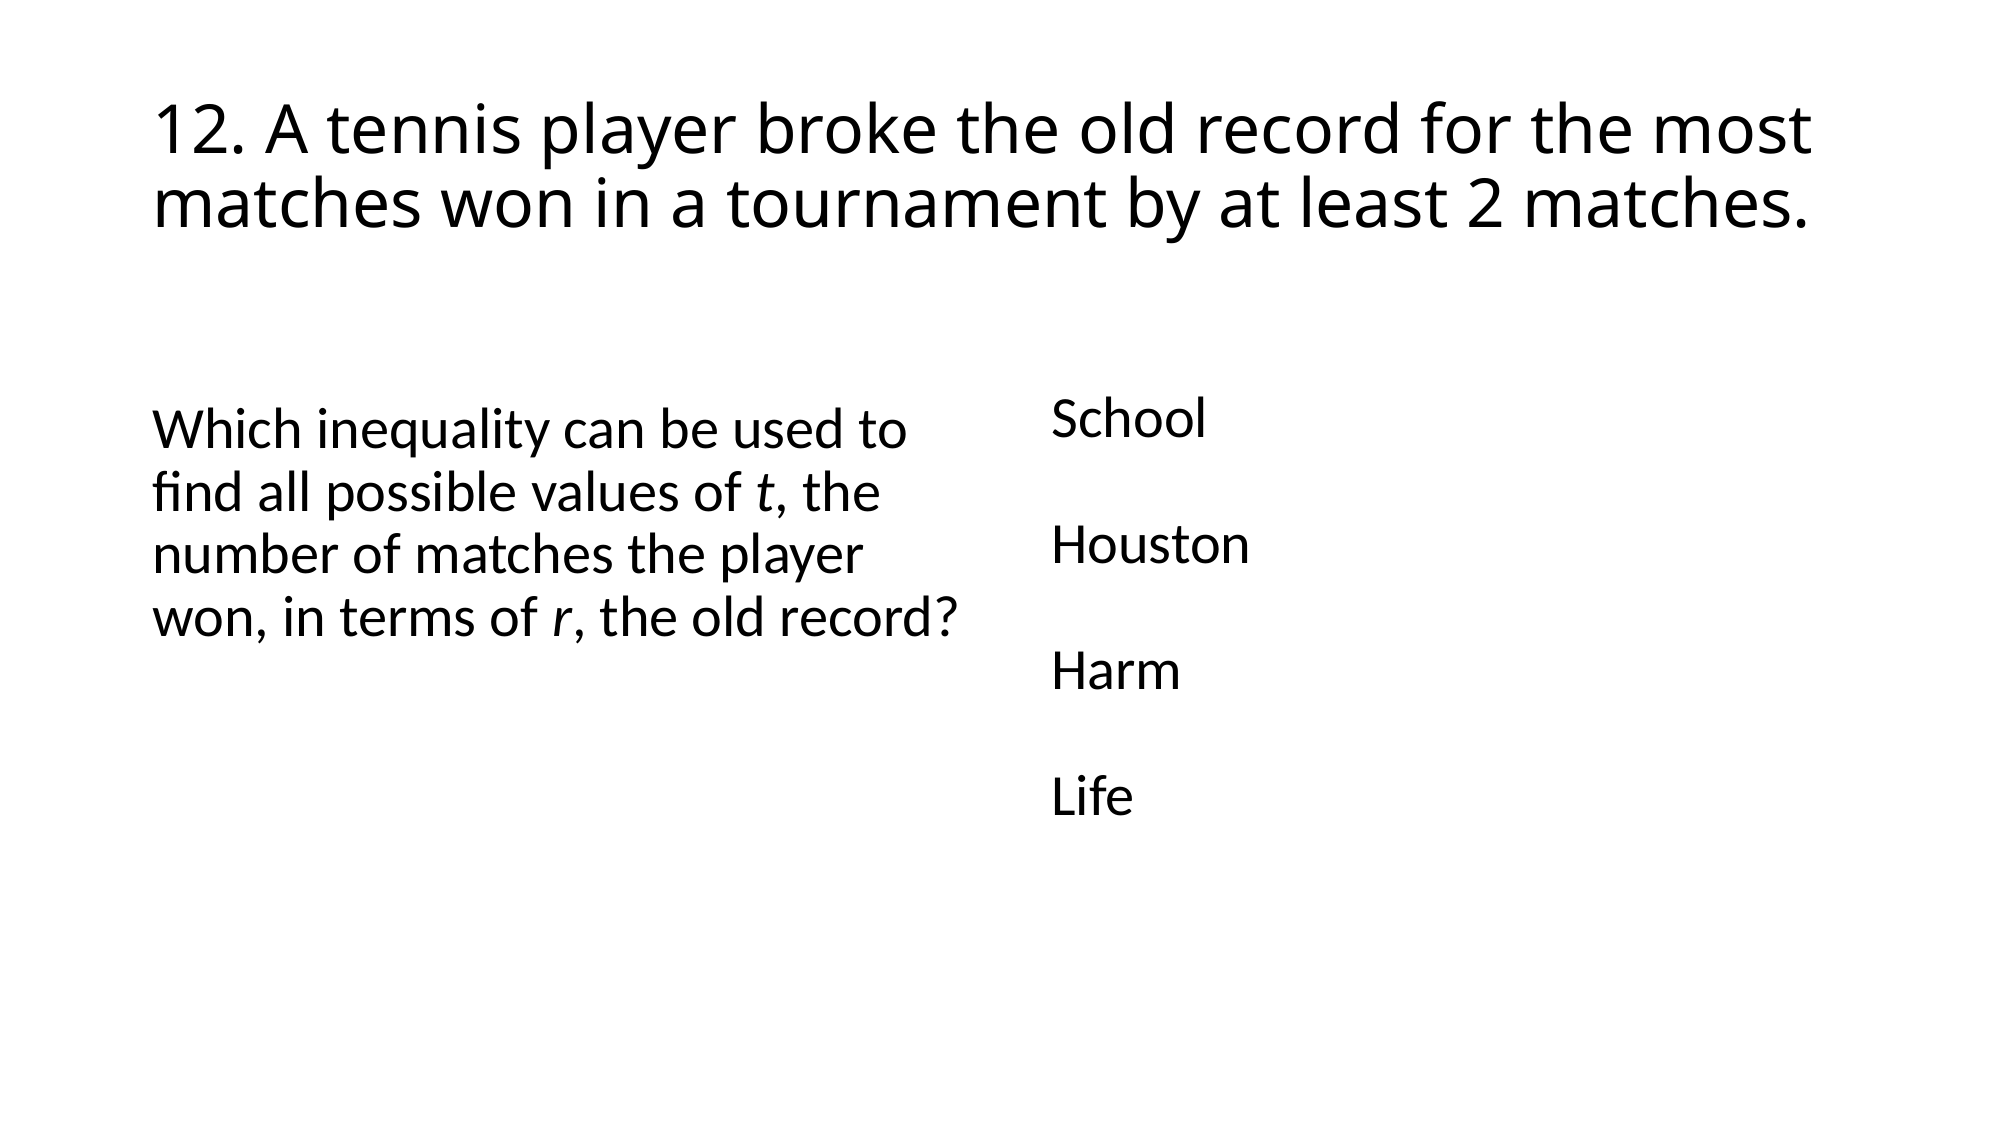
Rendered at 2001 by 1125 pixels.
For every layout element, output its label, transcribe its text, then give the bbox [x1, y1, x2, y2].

title 12. A tennis player broke the old record for the most matches won in a tournament by at least 2 matches. [137, 59, 1863, 278]
list Which inequality can be used to find all possible values of t, the number of matches the player won, in terms of r, the old record? [137, 299, 988, 1014]
